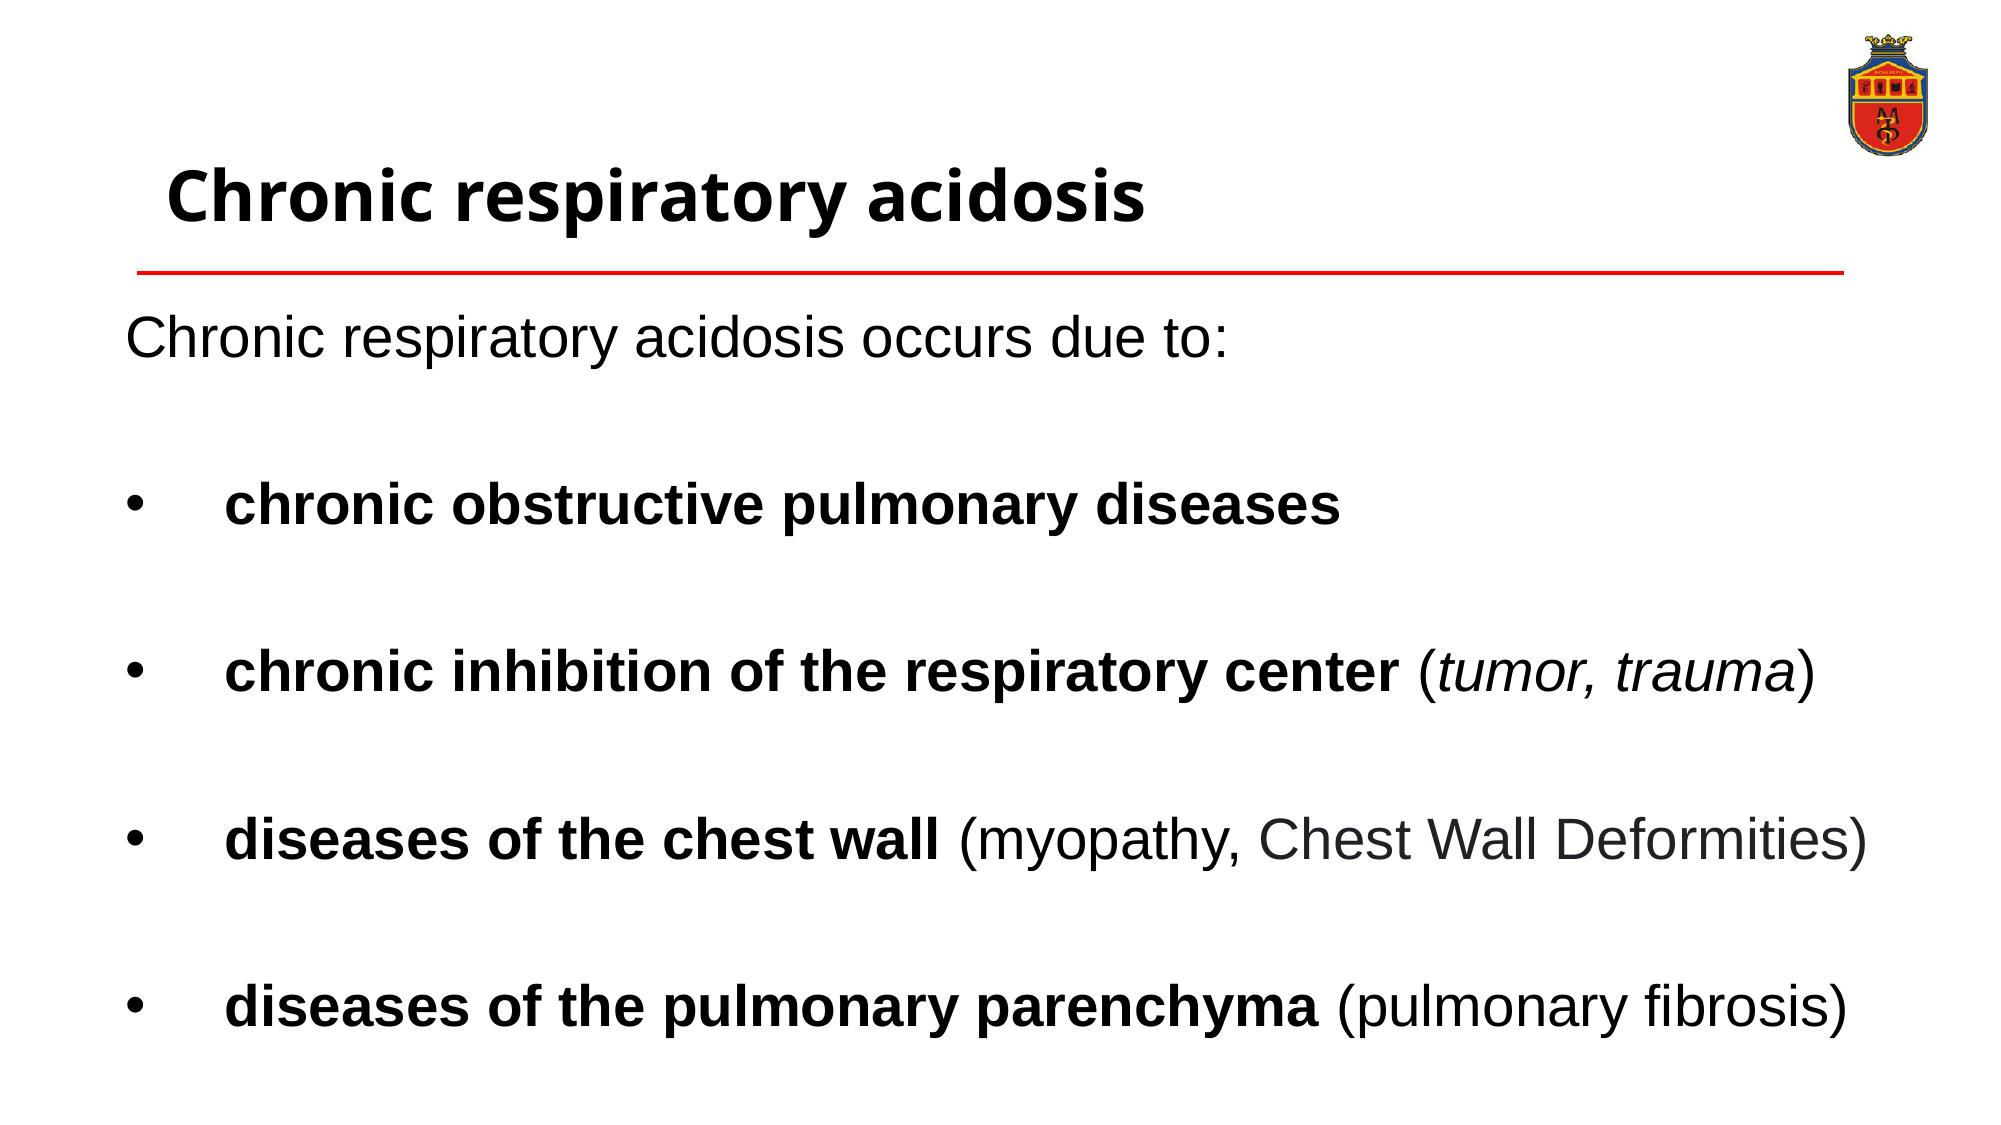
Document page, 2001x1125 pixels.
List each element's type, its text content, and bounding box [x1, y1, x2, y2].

title Chronic respiratory acidosis [150, 143, 1850, 244]
list Chronic respiratory acidosis occurs due to: chronic obstructive pulmonary diseases chronic inhibition of the respiratory center (tumor, trauma) diseases of the chest wall (myopathy, Chest Wall Deformities) diseases of the pulmonary parenchyma (pulmonary fibrosis) [70, 299, 1930, 1080]
picture [1794, 16, 1969, 189]
